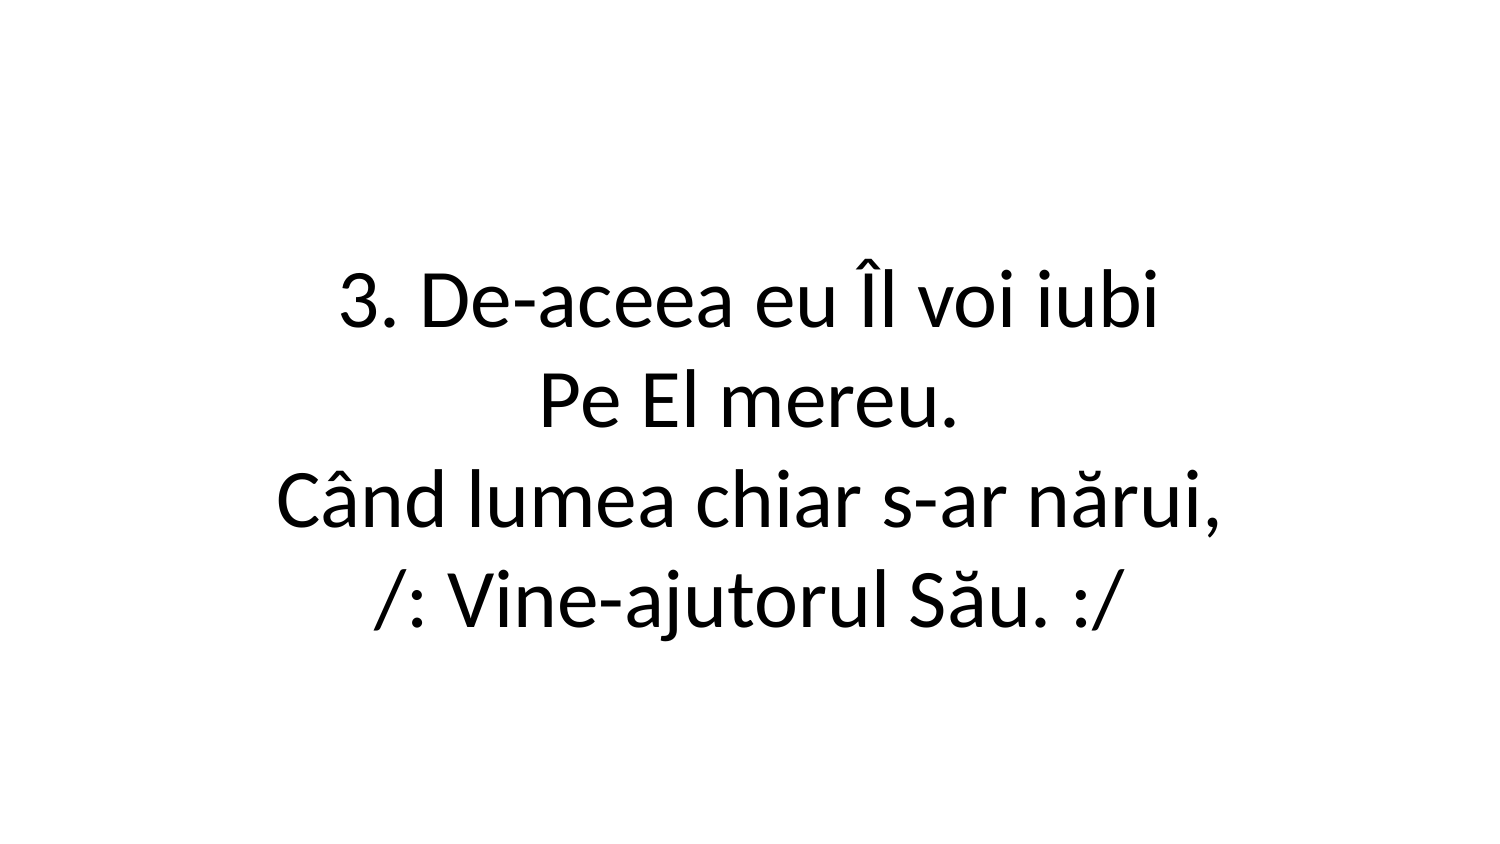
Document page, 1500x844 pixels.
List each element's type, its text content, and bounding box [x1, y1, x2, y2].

text_box 3. De-aceea eu Îl voi iubi Pe El mereu. Când lumea chiar s-ar nărui, /: Vine-ajutorul Său. :/ [261, 192, 1239, 652]
